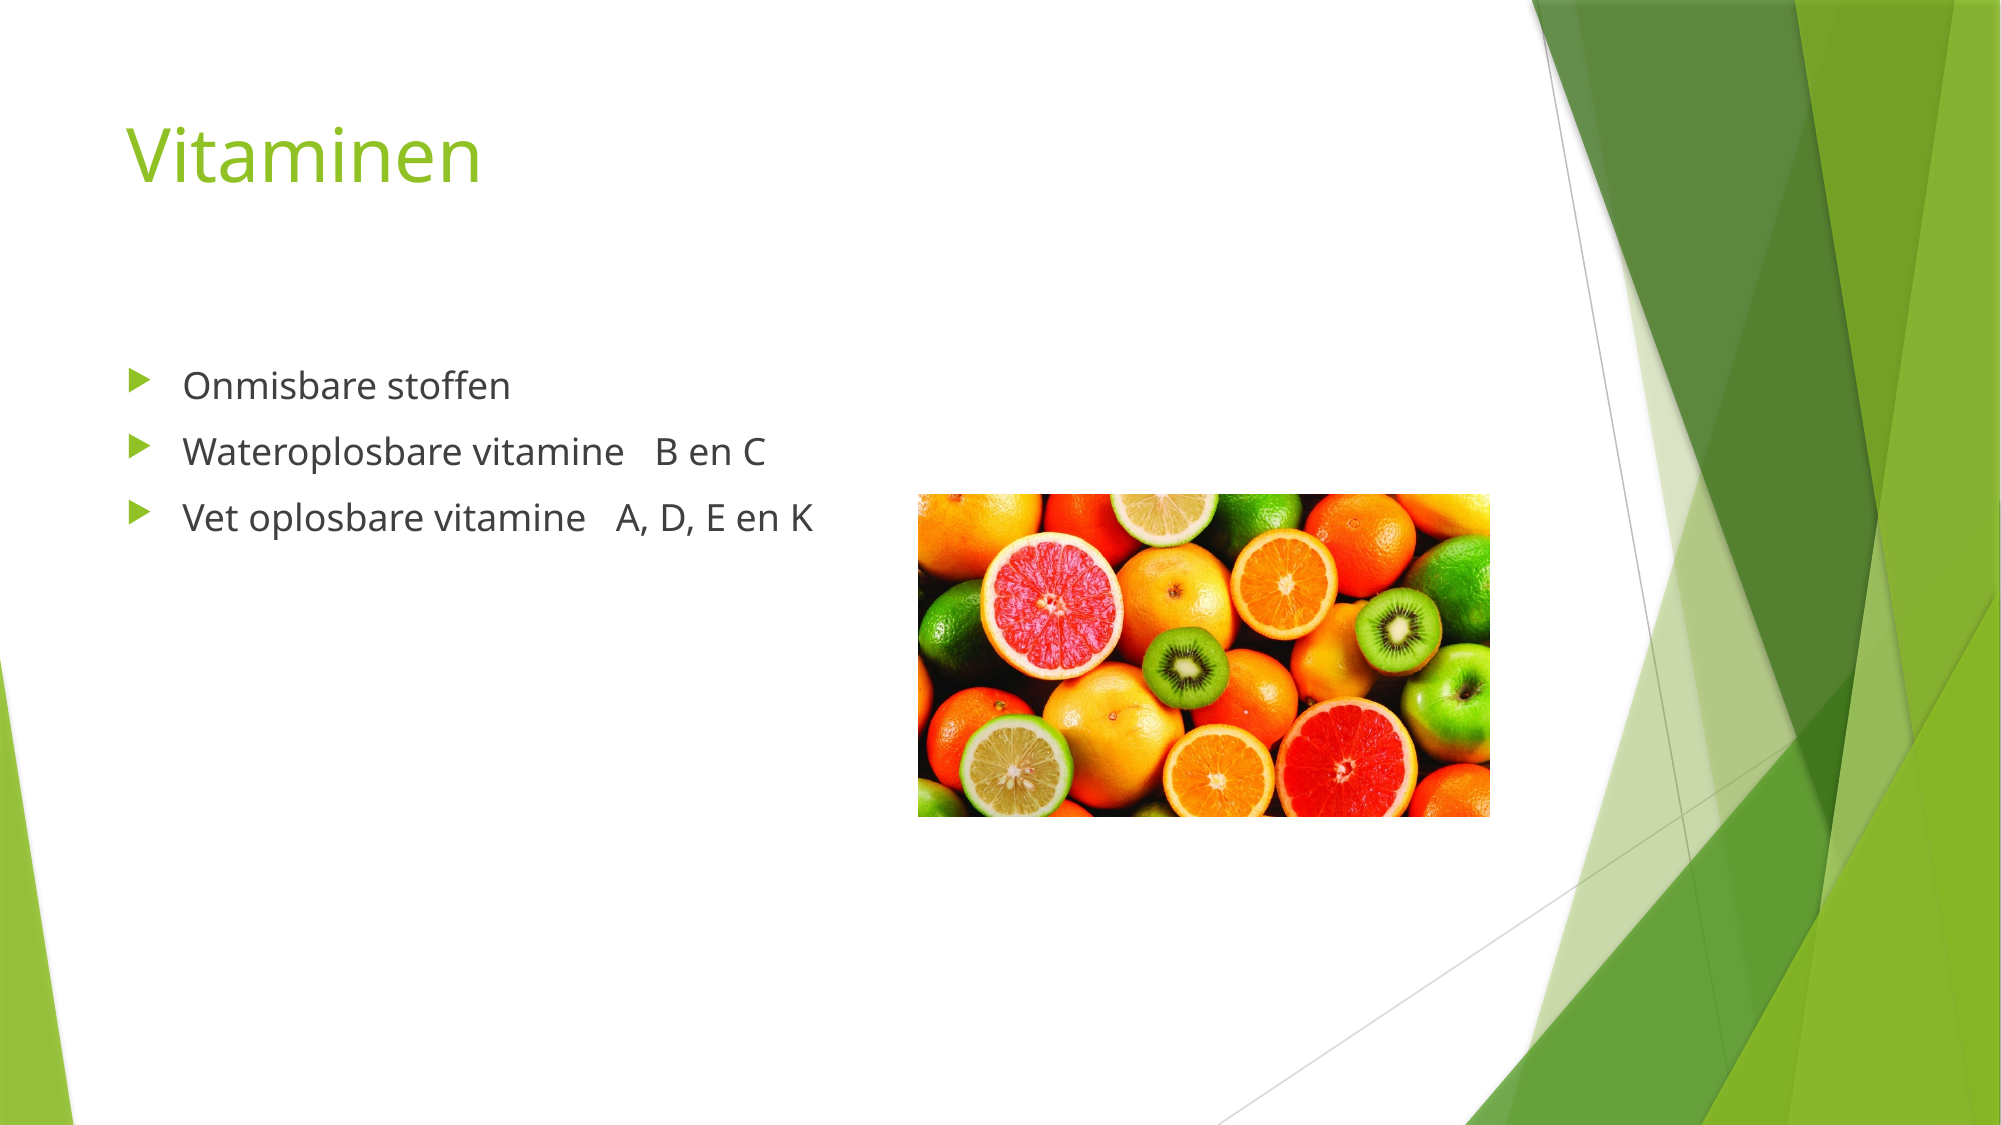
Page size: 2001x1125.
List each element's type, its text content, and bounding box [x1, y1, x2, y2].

picture [917, 494, 1491, 817]
title Vitaminen [111, 99, 1522, 317]
list Onmisbare stoffen Wateroplosbare vitamine B en C Vet oplosbare vitamine A, D, E en K [111, 354, 1522, 992]
